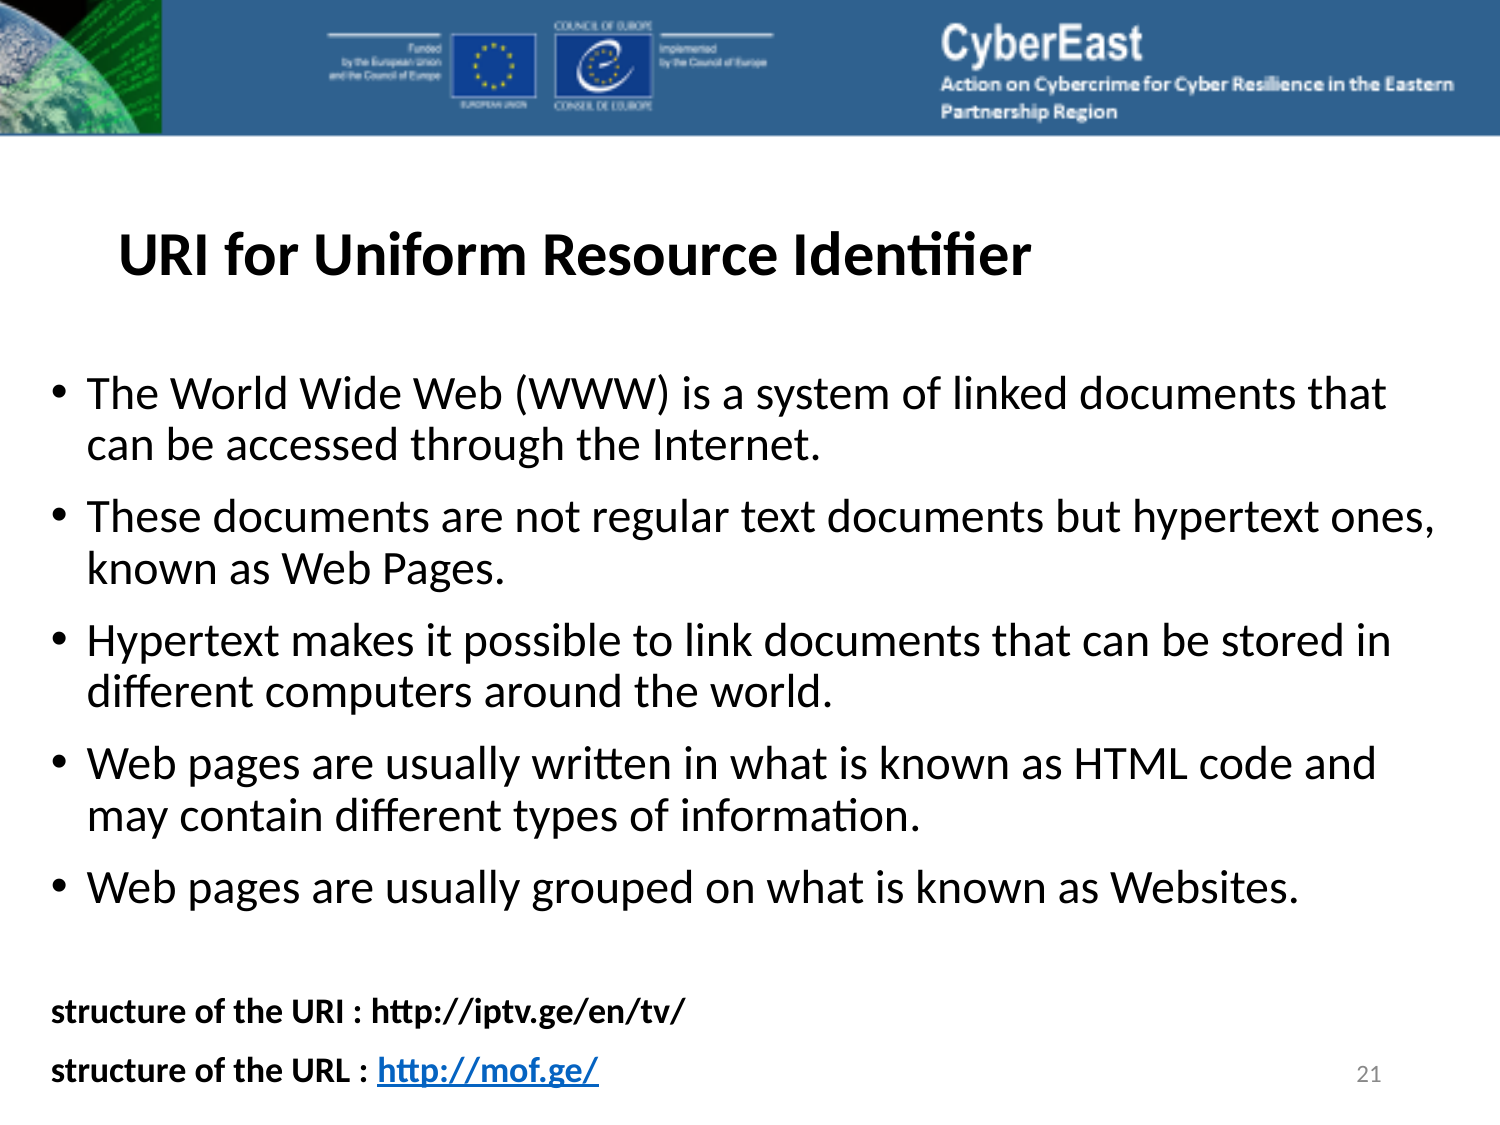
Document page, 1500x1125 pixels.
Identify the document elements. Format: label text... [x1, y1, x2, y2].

title URI for Uniform Resource Identifier [103, 79, 1397, 297]
slide_number 21 [1059, 1042, 1397, 1103]
list The World Wide Web (WWW) is a system of linked documents that can be accessed through the Internet. These documents are not regular text documents but hypertext ones, known as Web Pages. Hypertext makes it possible to link documents that can be stored in different computers around the world. Web pages are usually written in what is known as HTML code and may contain different types of information. Web pages are usually grouped on what is known as Websites. structure of the URI : http://iptv.ge/en/tv/ structure of the URL : http://mof.ge/ [35, 360, 1465, 1103]
picture [0, 0, 1500, 1125]
